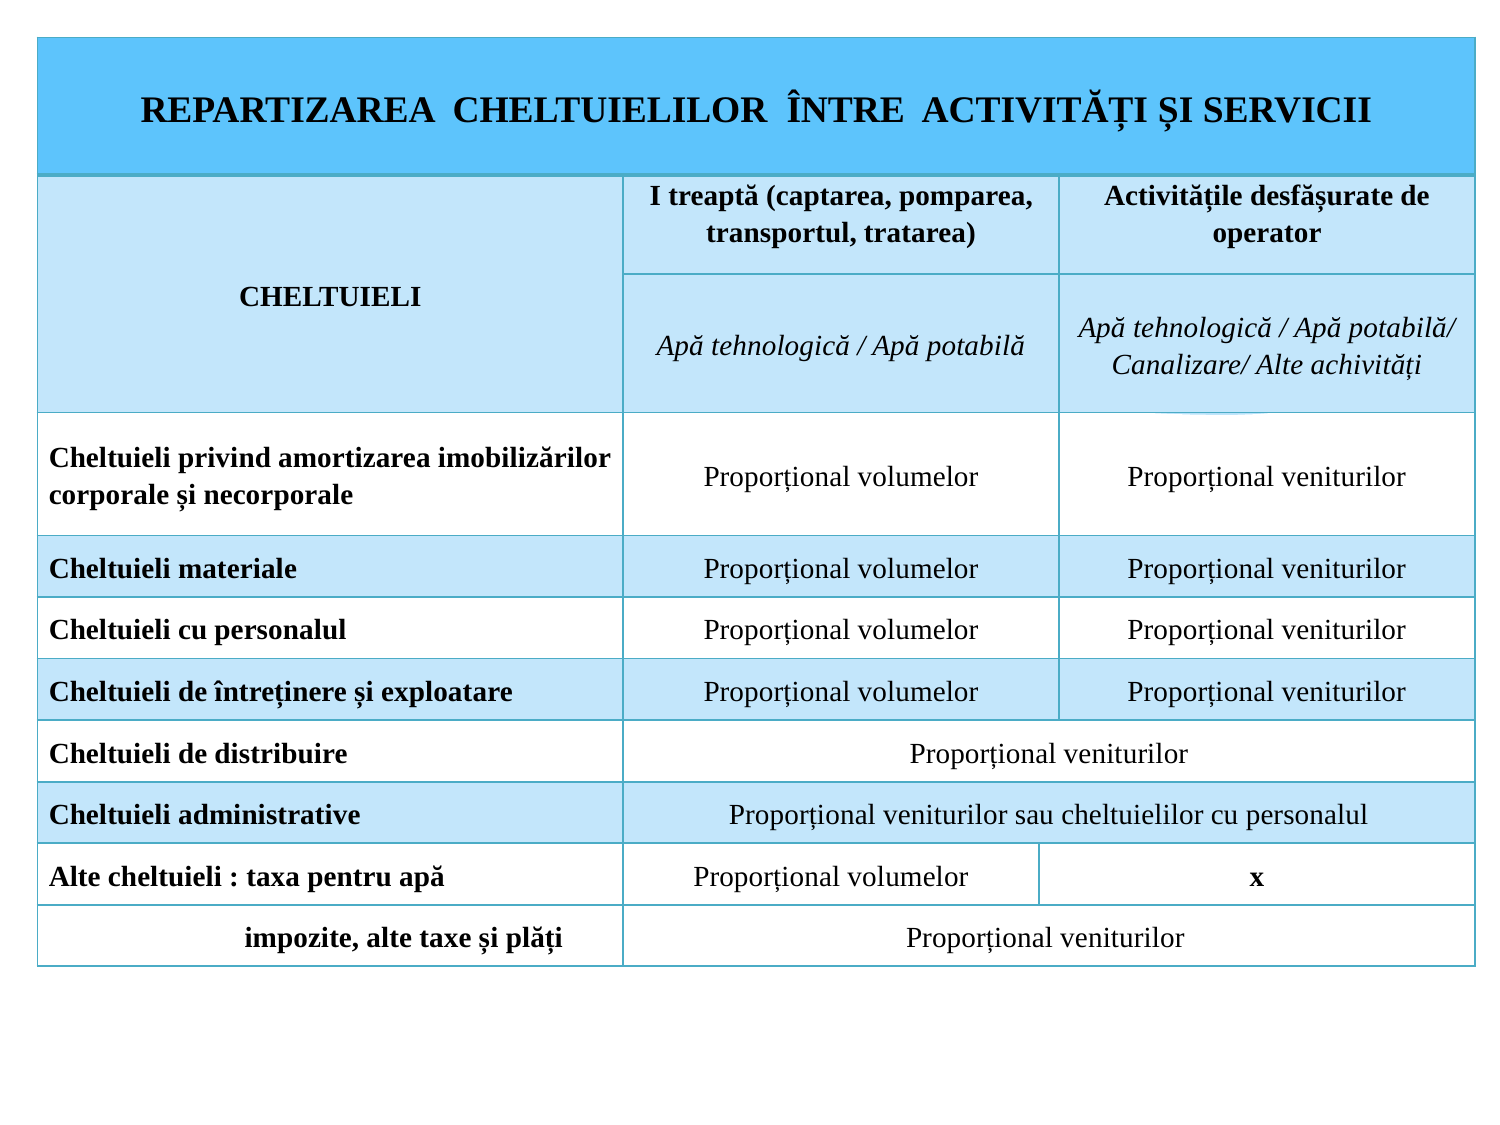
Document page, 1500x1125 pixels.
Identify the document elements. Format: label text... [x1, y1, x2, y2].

table_cell Proporțional volumelor [624, 844, 1038, 904]
table_cell Cheltuieli materiale [38, 536, 622, 596]
table_cell Cheltuieli administrative [38, 783, 622, 842]
table_cell Cheltuieli de distribuire [38, 721, 622, 781]
table_cell Apă tehnologică / Apă potabilă [624, 275, 1058, 412]
table_cell Apă tehnologică / Apă potabilă/ Canalizare/ Alte achivități [1060, 275, 1474, 412]
table_cell Proporțional veniturilor [624, 721, 1474, 781]
table_cell Proporțional veniturilor [1060, 413, 1474, 535]
table_cell x [1040, 844, 1474, 904]
table_cell Proporțional veniturilor [1060, 659, 1474, 719]
table_cell CHELTUIELI [38, 177, 622, 412]
table_cell Cheltuieli privind amortizarea imobilizărilor corporale și necorporale [38, 413, 622, 535]
table_cell Cheltuieli de întreținere și exploatare [38, 659, 622, 719]
table_cell Cheltuieli cu personalul [38, 598, 622, 658]
table_cell Proporțional veniturilor [1060, 536, 1474, 596]
table_cell Alte cheltuieli : taxa pentru apă [38, 844, 622, 904]
table_cell Proporțional veniturilor [624, 906, 1474, 965]
table_cell Proporțional volumelor [624, 598, 1058, 658]
table_cell Proporțional volumelor [624, 413, 1058, 535]
table_cell Proporțional veniturilor sau cheltuielilor cu personalul [624, 783, 1474, 842]
table_cell I treaptă (captarea, pomparea, transportul, tratarea) [624, 177, 1058, 273]
table_cell Proporțional volumelor [624, 536, 1058, 596]
table_cell Activitățile desfășurate de operator [1060, 177, 1474, 273]
table_cell impozite, alte taxe și plăți [38, 906, 622, 965]
table_cell Proporțional veniturilor [1060, 598, 1474, 658]
table_header REPARTIZAREA CHELTUIELILOR ÎNTRE ACTIVITĂȚI ȘI SERVICII [38, 38, 1474, 173]
table_cell Proporțional volumelor [624, 659, 1058, 719]
